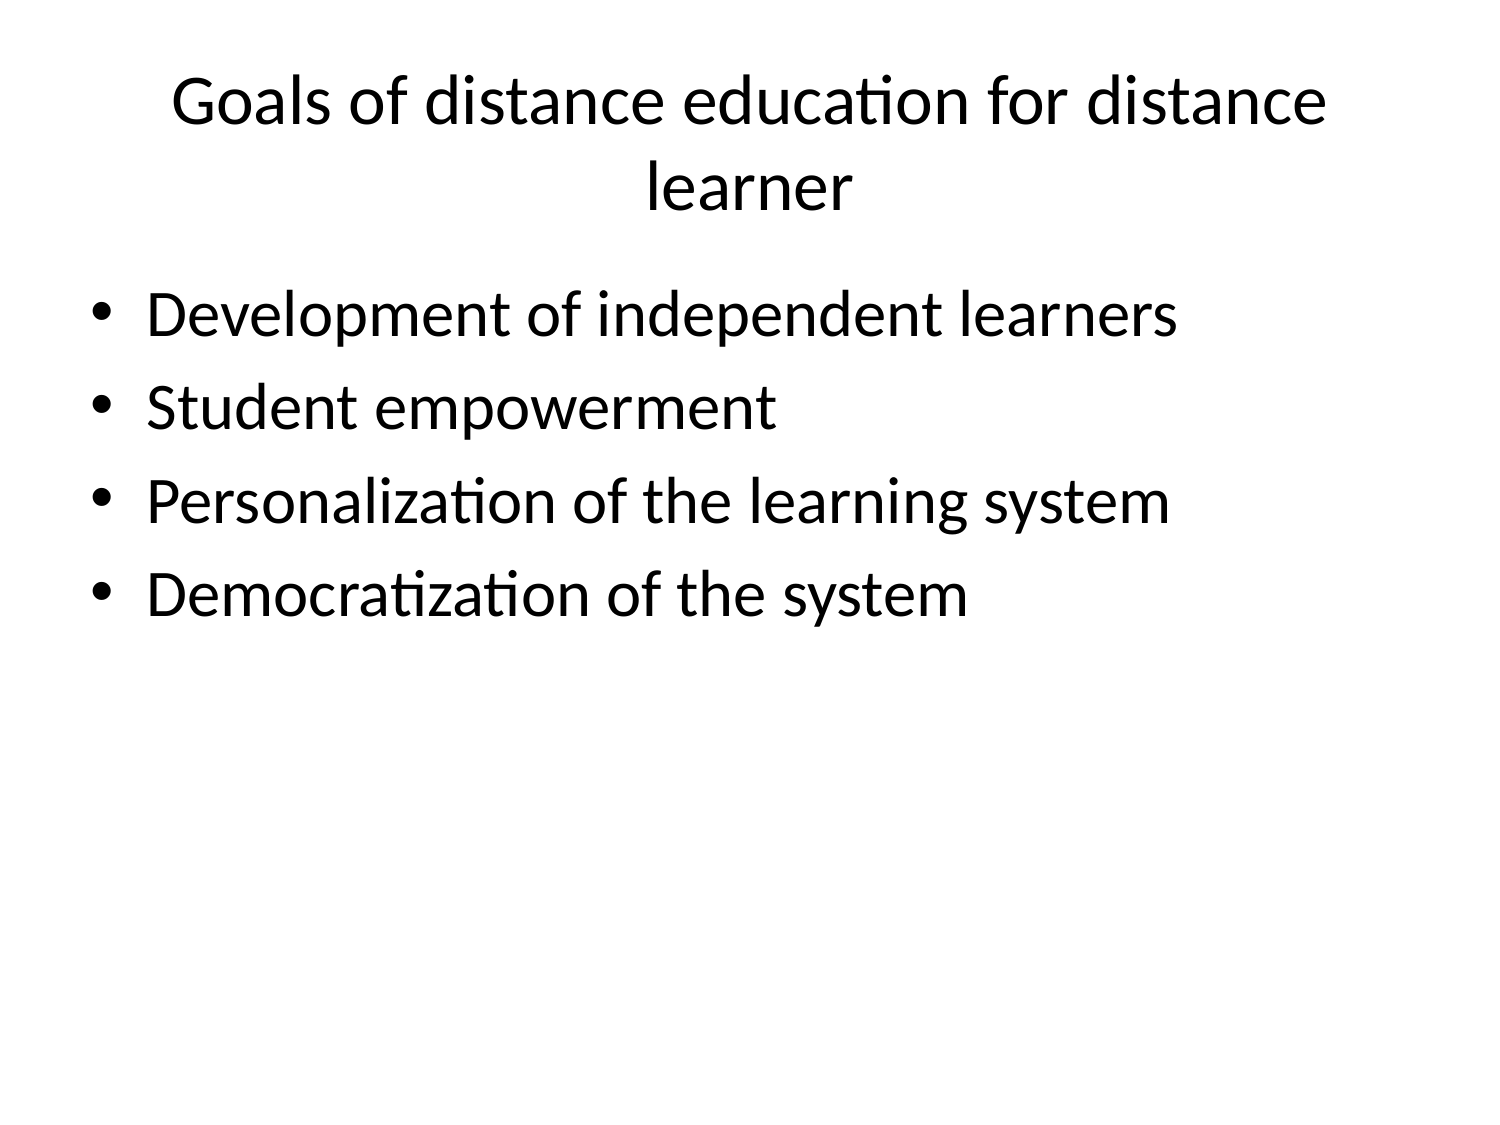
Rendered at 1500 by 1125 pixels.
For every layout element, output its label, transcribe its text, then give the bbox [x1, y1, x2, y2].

list Development of independent learners Student empowerment Personalization of the learning system Democratization of the system [75, 262, 1425, 1005]
title Goals of distance education for distance learner [75, 45, 1425, 233]
